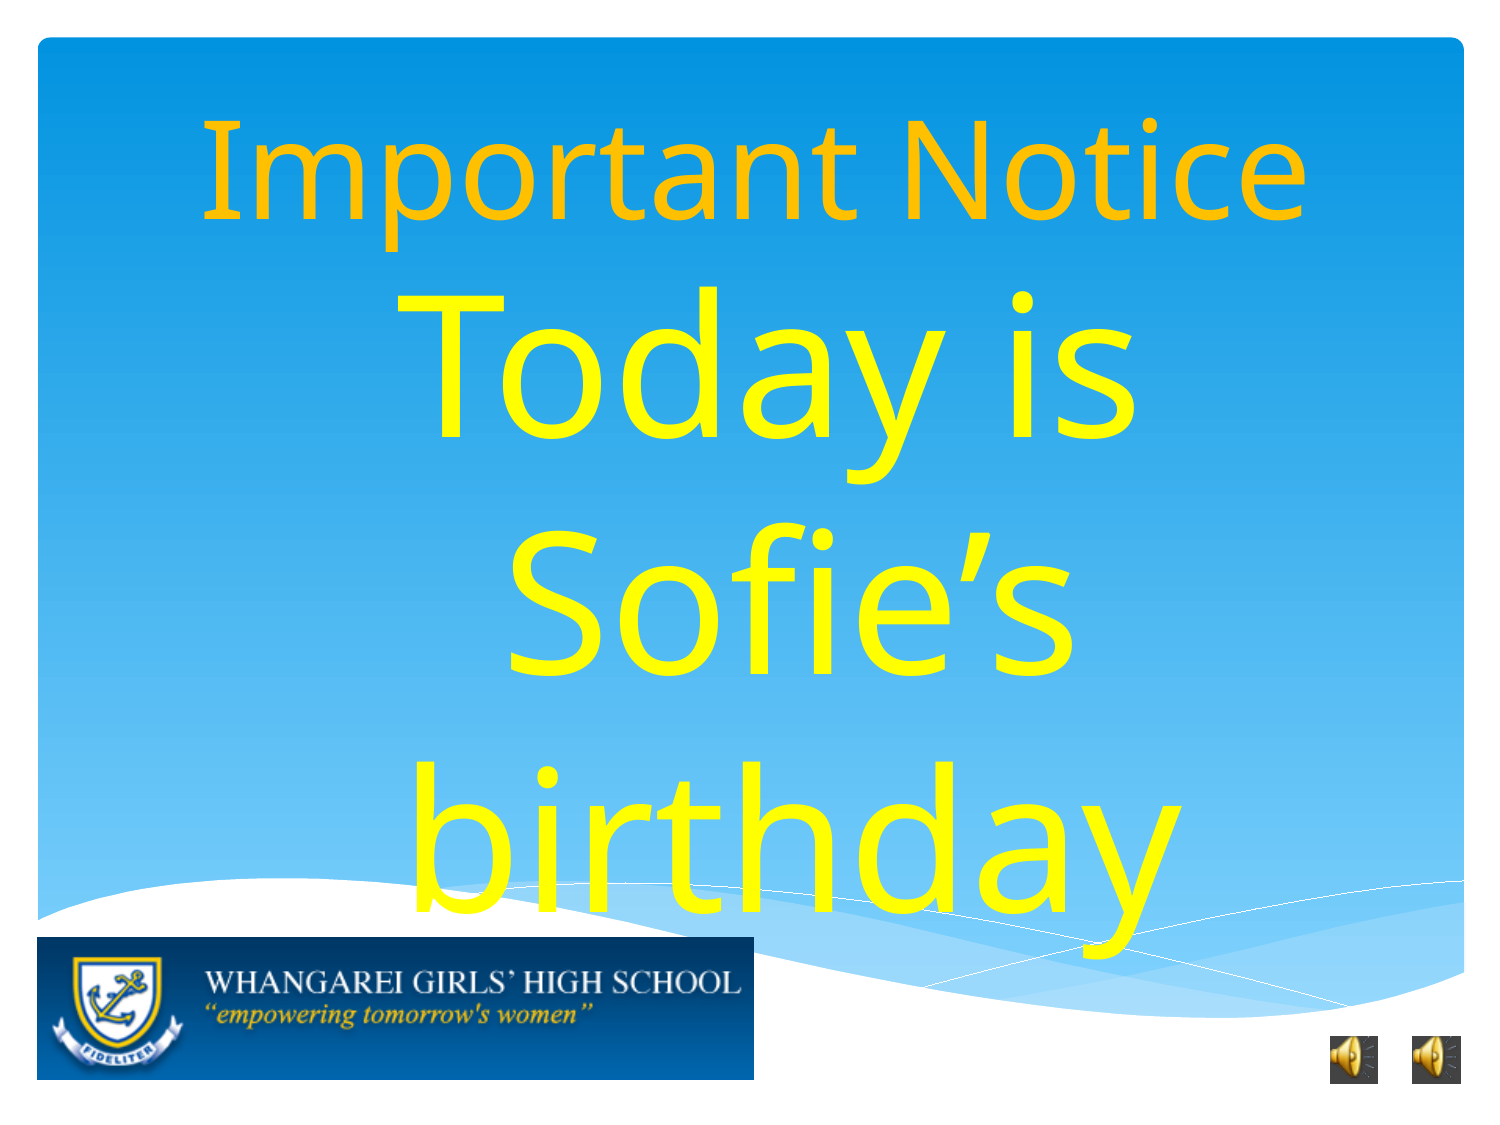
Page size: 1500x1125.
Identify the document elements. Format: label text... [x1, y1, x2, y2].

picture [37, 937, 754, 1080]
text_box Today is Sofie’s birthday [149, 231, 1391, 963]
picture [1328, 1034, 1380, 1086]
text_box Important Notice [149, 37, 1362, 255]
picture [1411, 1034, 1462, 1086]
